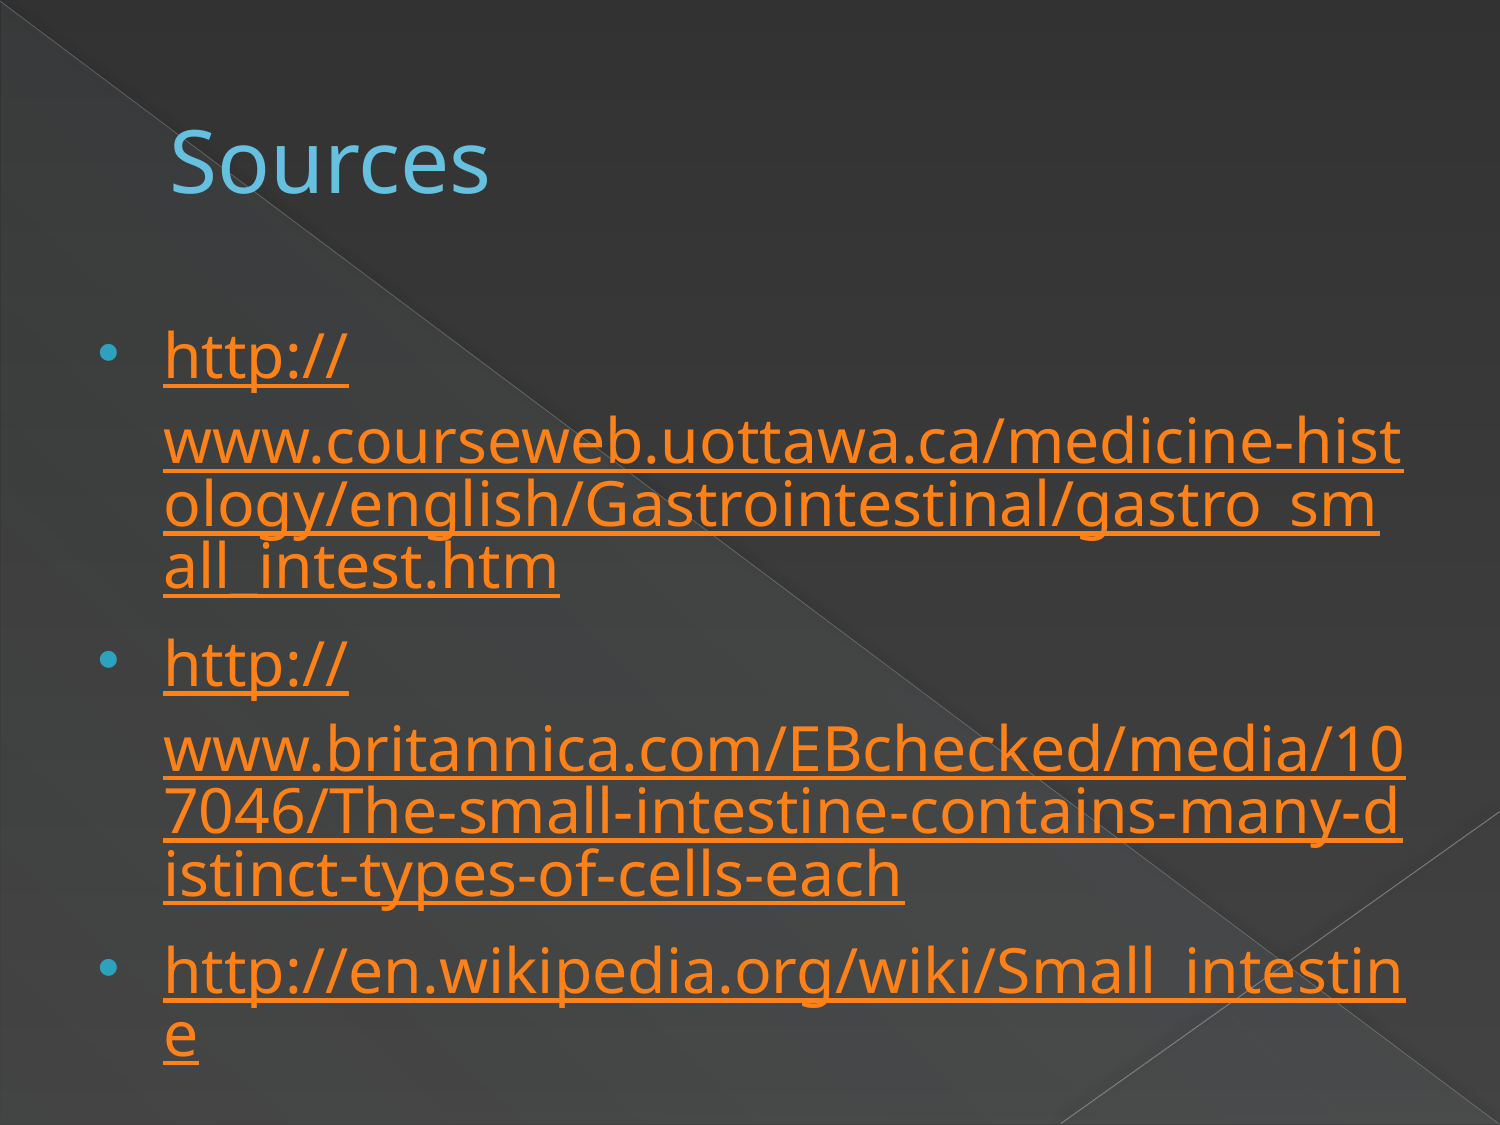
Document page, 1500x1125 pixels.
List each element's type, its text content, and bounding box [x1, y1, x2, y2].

title Sources [75, 43, 1425, 274]
list http://www.courseweb.uottawa.ca/medicine-histology/english/Gastrointestinal/gastro_small_intest.htm http://www.britannica.com/EBchecked/media/107046/The-small-intestine-contains-many-distinct-types-of-cells-each http://en.wikipedia.org/wiki/Small_intestine [75, 308, 1425, 1059]
